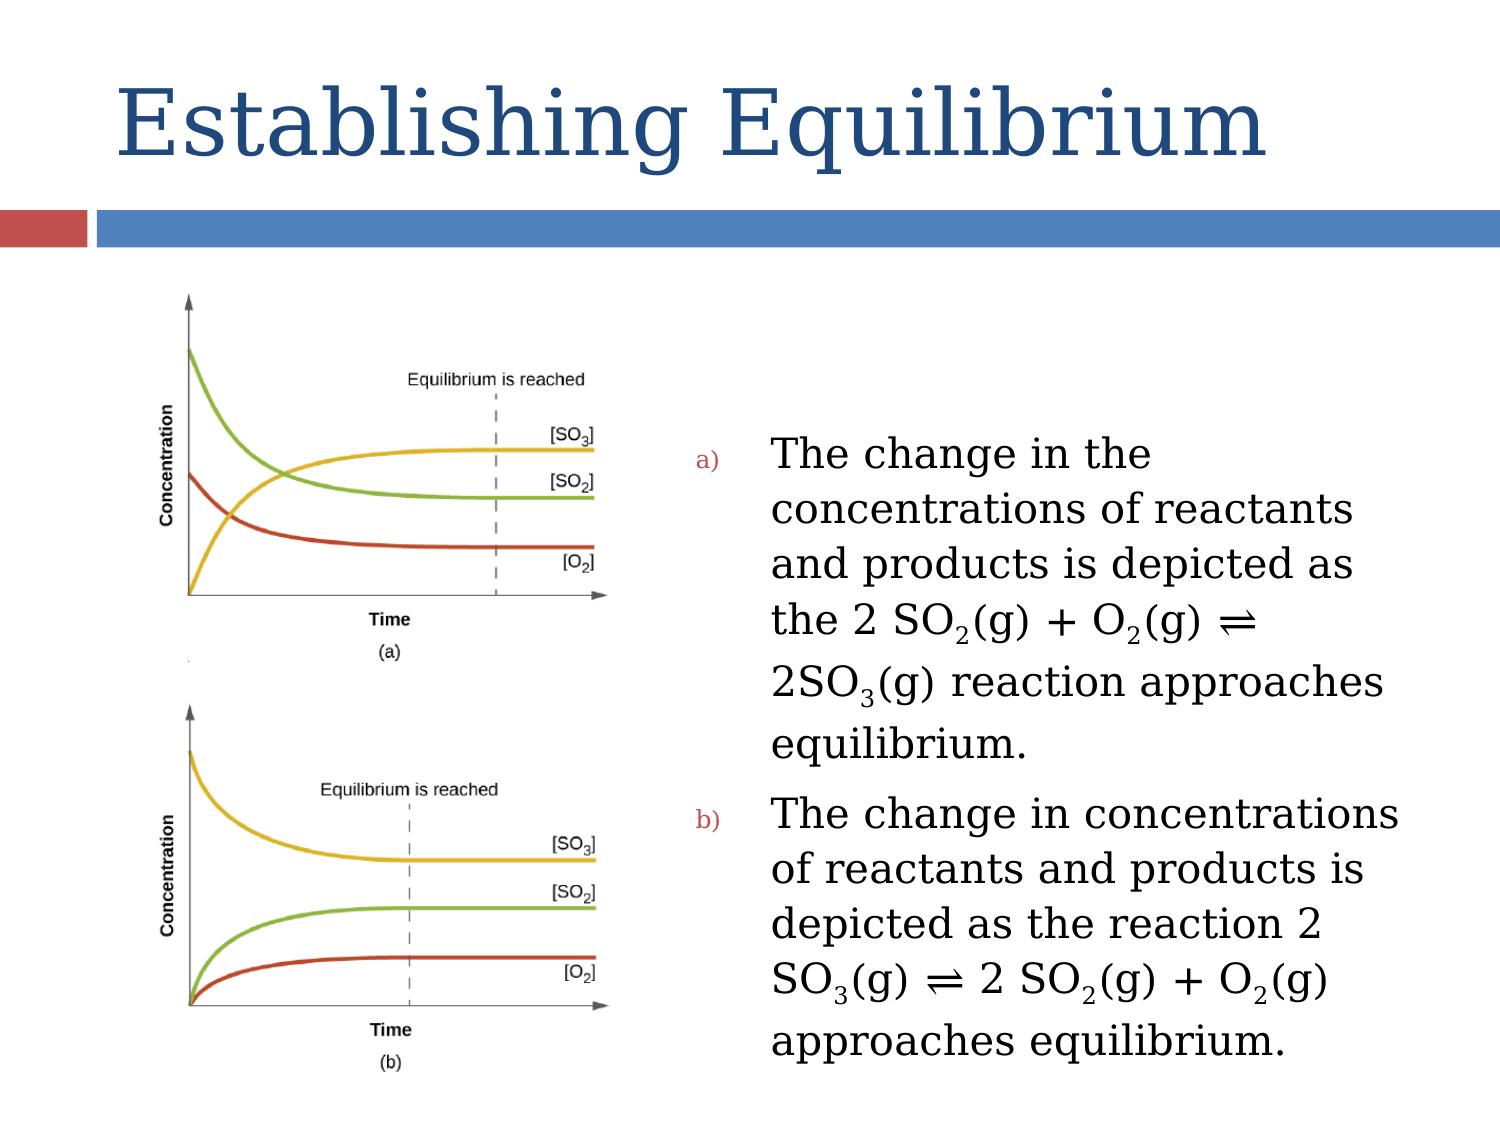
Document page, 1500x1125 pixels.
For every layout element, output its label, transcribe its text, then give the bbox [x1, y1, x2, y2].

title Establishing Equilibrium [99, 37, 1438, 200]
picture [157, 690, 619, 1095]
picture [146, 280, 620, 662]
